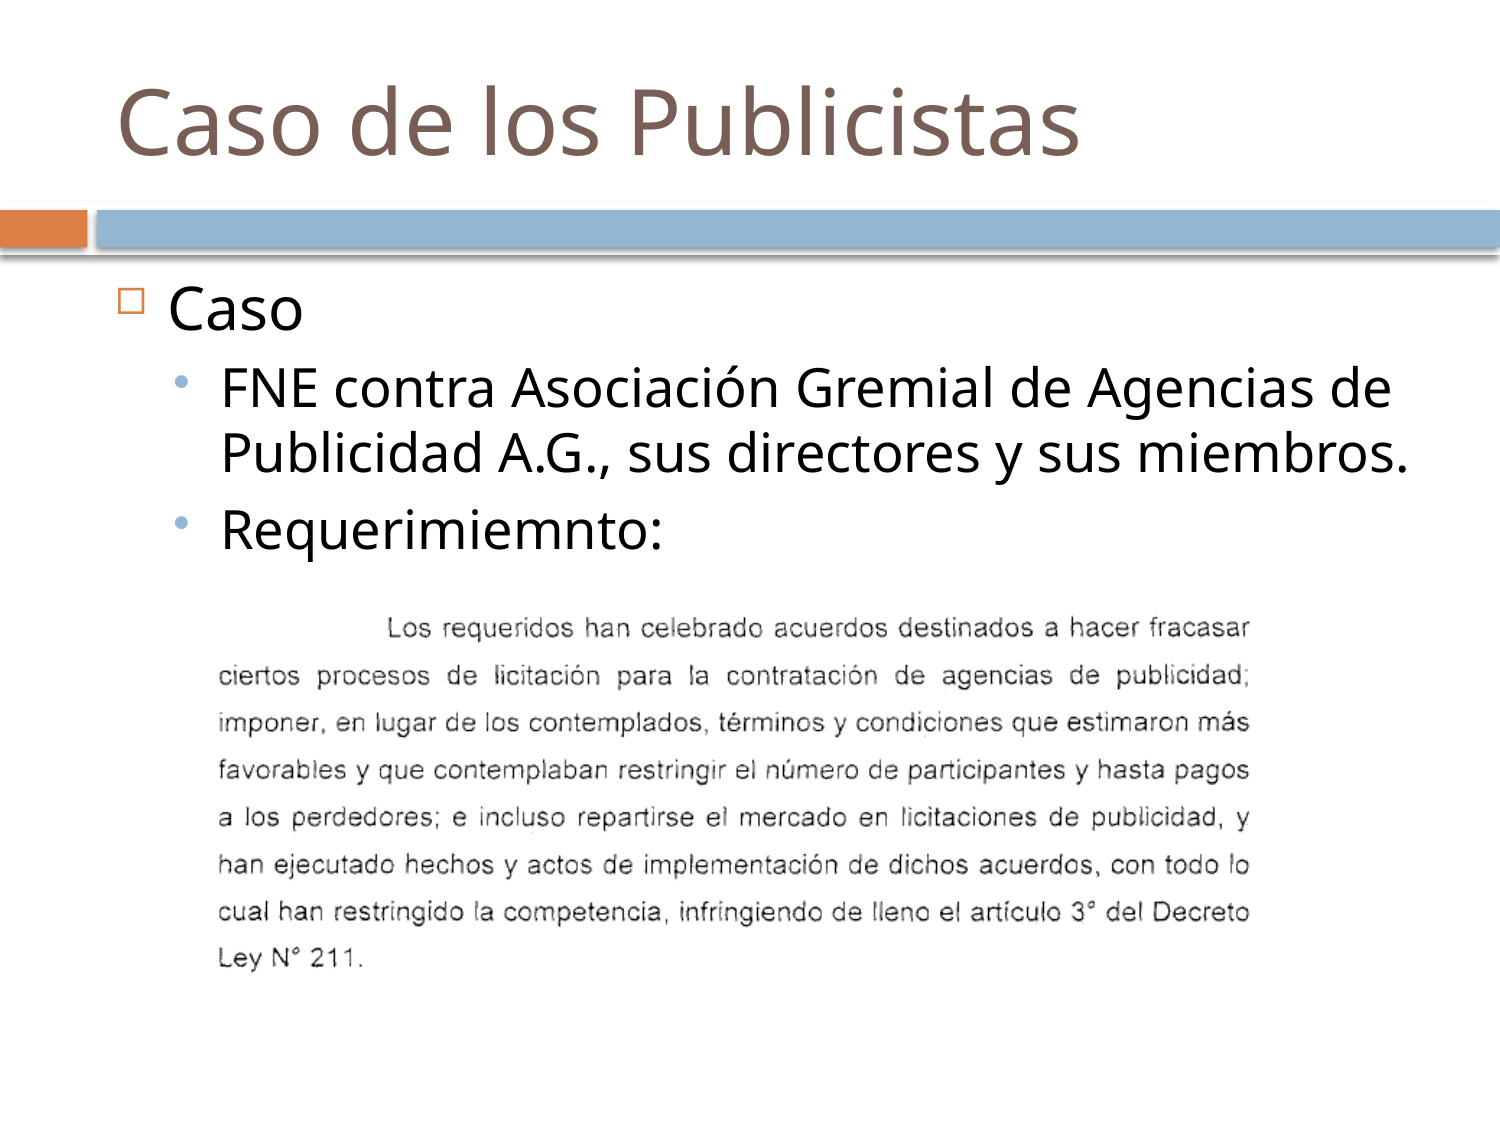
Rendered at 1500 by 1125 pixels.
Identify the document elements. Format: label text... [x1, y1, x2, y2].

title Caso de los Publicistas [100, 37, 1438, 200]
picture [162, 576, 1288, 1001]
list Caso FNE contra Asociación Gremial de Agencias de Publicidad A.G., sus directores y sus miembros. Requerimiemnto: [100, 262, 1438, 1000]
